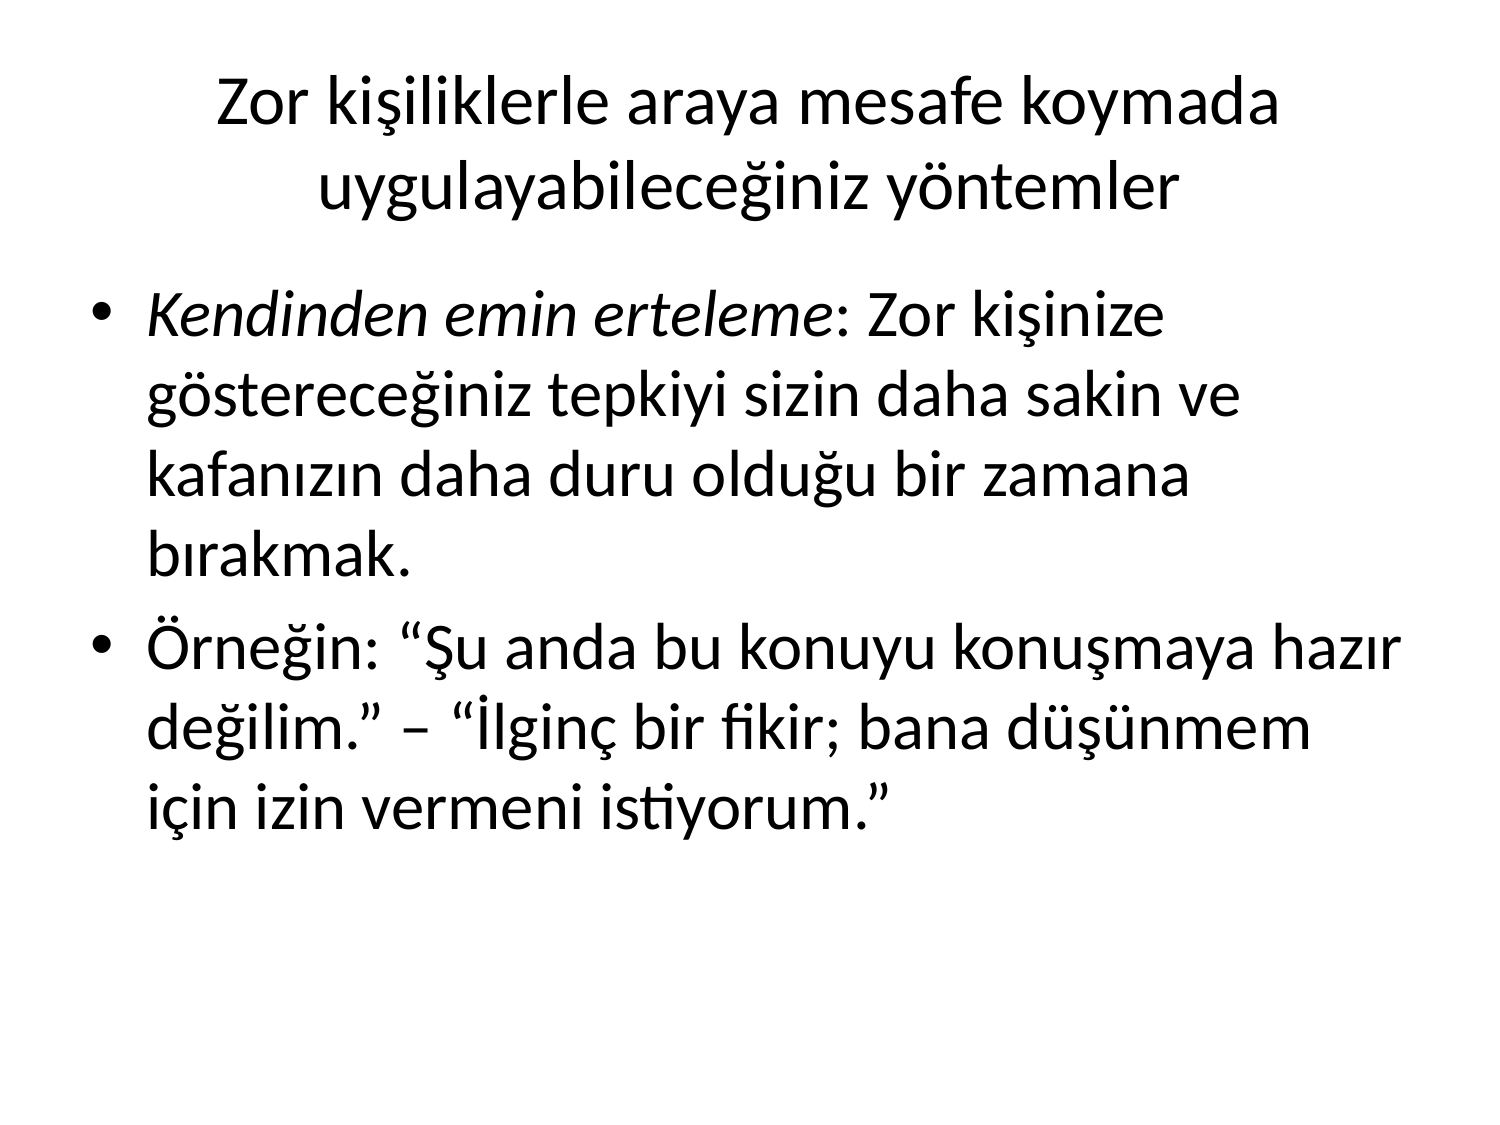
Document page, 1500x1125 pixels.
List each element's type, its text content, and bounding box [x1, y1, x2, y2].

list Kendinden emin erteleme: Zor kişinize göstereceğiniz tepkiyi sizin daha sakin ve kafanızın daha duru olduğu bir zamana bırakmak. Örneğin: “Şu anda bu konuyu konuşmaya hazır değilim.” – “İlginç bir fikir; bana düşünmem için izin vermeni istiyorum.” [75, 262, 1425, 1005]
title Zor kişiliklerle araya mesafe koymada uygulayabileceğiniz yöntemler [75, 45, 1425, 233]
